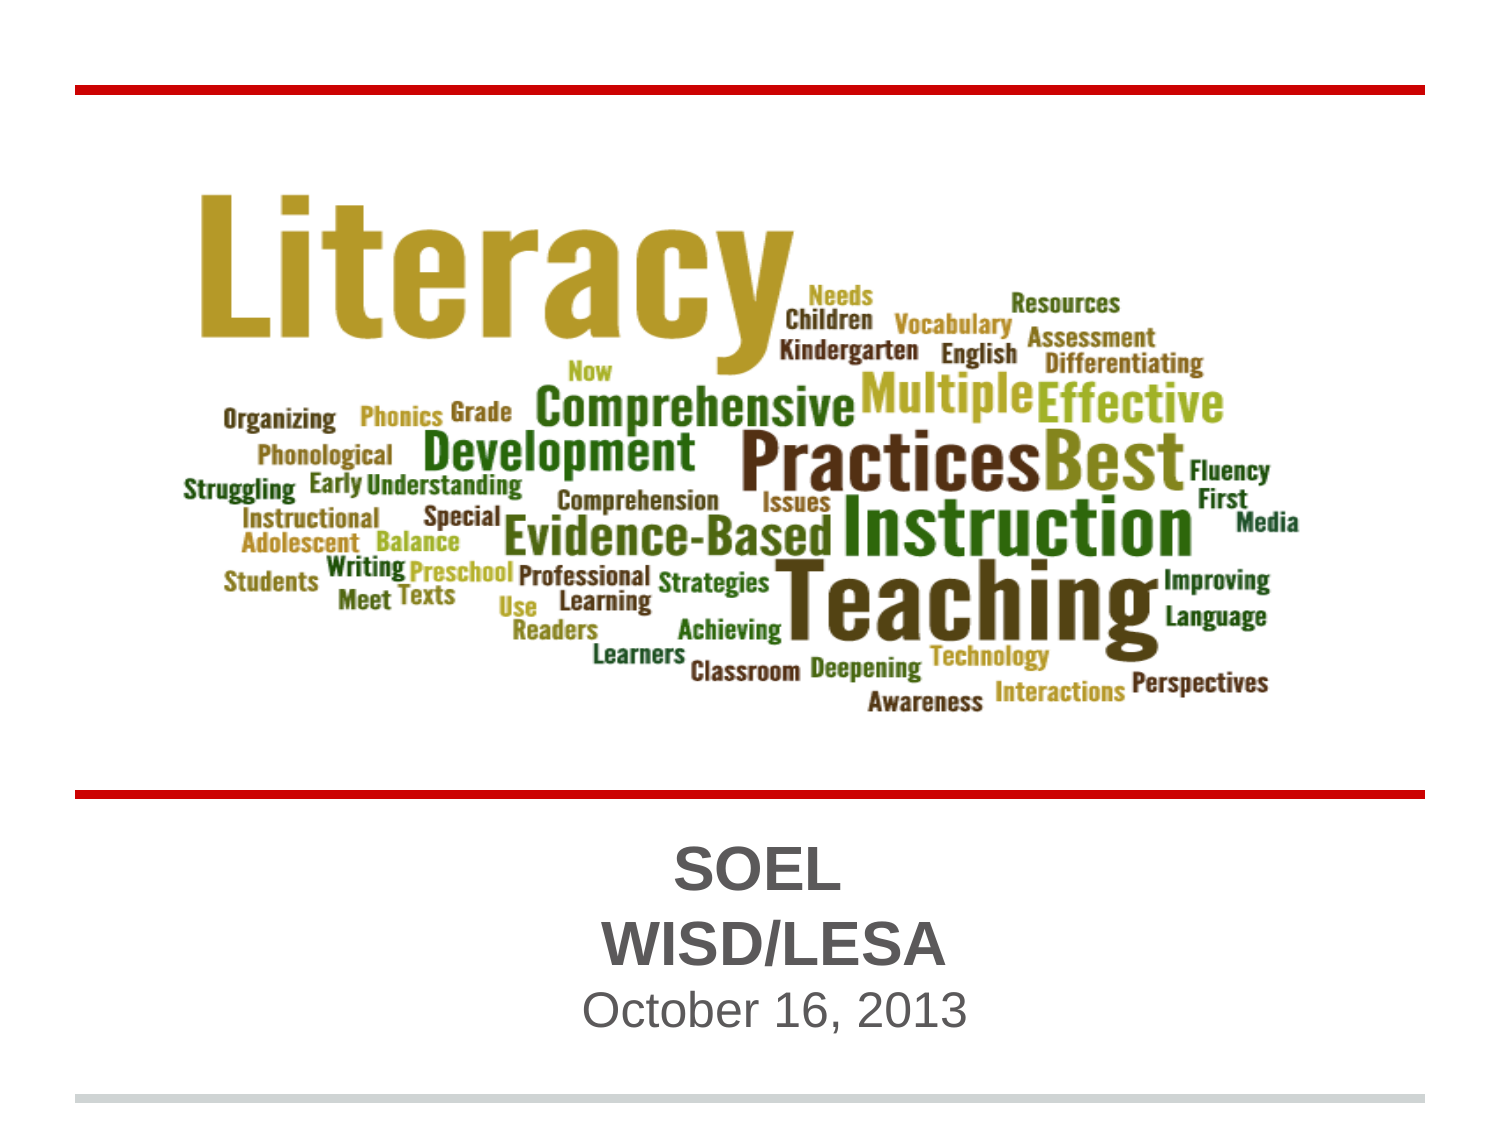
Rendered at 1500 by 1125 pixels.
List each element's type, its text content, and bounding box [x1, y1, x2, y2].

text_box [89, 102, 1393, 762]
title [75, 123, 1425, 782]
subtitle SOEL WISD/LESA October 16, 2013 [75, 812, 1425, 1083]
